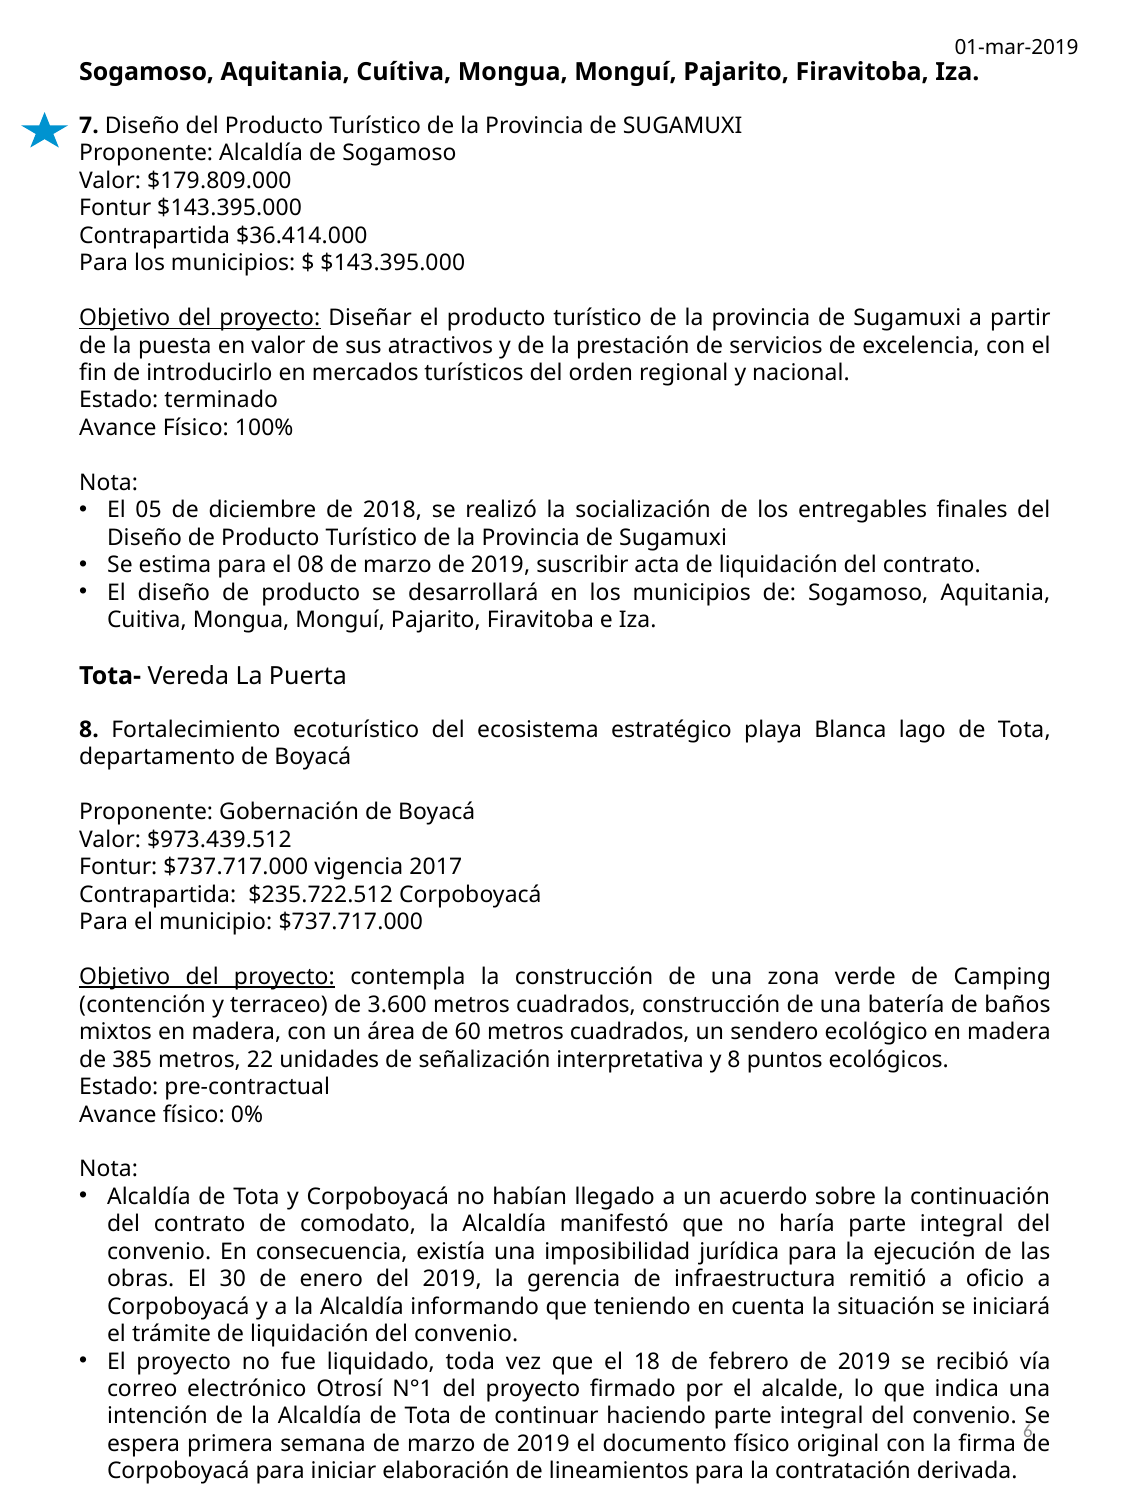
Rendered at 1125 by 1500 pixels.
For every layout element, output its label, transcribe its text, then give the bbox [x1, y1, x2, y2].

text_box Sogamoso, Aquitania, Cuítiva, Mongua, Monguí, Pajarito, Firavitoba, Iza. 7. Diseño del Producto Turístico de la Provincia de SUGAMUXI Proponente: Alcaldía de Sogamoso Valor: $179.809.000 Fontur $143.395.000 Contrapartida $36.414.000 Para los municipios: $ $143.395.000 Objetivo del proyecto: Diseñar el producto turístico de la provincia de Sugamuxi a partir de la puesta en valor de sus atractivos y de la prestación de servicios de excelencia, con el fin de introducirlo en mercados turísticos del orden regional y nacional. Estado: terminado Avance Físico: 100% Nota: El 05 de diciembre de 2018, se realizó la socialización de los entregables finales del Diseño de Producto Turístico de la Provincia de Sugamuxi Se estima para el 08 de marzo de 2019, suscribir acta de liquidación del contrato. El diseño de producto se desarrollará en los municipios de: Sogamoso, Aquitania, Cuitiva, Mongua, Monguí, Pajarito, Firavitoba e Iza. Tota- Vereda La Puerta 8. Fortalecimiento ecoturístico del ecosistema estratégico playa Blanca lago de Tota, departamento de Boyacá Proponente: Gobernación de Boyacá Valor: $973.439.512 Fontur: $737.717.000 vigencia 2017 Contrapartida: $235.722.512 Corpoboyacá Para el municipio: $737.717.000 Objetivo del proyecto: contempla la construcción de una zona verde de Camping (contención y terraceo) de 3.600 metros cuadrados, construcción de una batería de baños mixtos en madera, con un área de 60 metros cuadrados, un sendero ecológico en madera de 385 metros, 22 unidades de señalización interpretativa y 8 puntos ecológicos. Estado: pre-contractual Avance físico: 0% Nota: Alcaldía de Tota y Corpoboyacá no habían llegado a un acuerdo sobre la continuación del contrato de comodato, la Alcaldía manifestó que no haría parte integral del convenio. En consecuencia, existía una imposibilidad jurídica para la ejecución de las obras. El 30 de enero del 2019, la gerencia de infraestructura remitió a oficio a Corpoboyacá y a la Alcaldía informando que teniendo en cuenta la situación se iniciará el trámite de liquidación del convenio. El proyecto no fue liquidado, toda vez que el 18 de febrero de 2019 se recibió vía correo electrónico Otrosí N°1 del proyecto firmado por el alcalde, lo que indica una intención de la Alcaldía de Tota de continuar haciendo parte integral del convenio. Se espera primera semana de marzo de 2019 el documento físico original con la firma de Corpoboyacá para iniciar elaboración de lineamientos para la contratación derivada. [64, 48, 1067, 1491]
text_box [21, 112, 69, 148]
text_box 01-mar-2019 [939, 26, 1125, 66]
slide_number 6 [794, 1390, 1048, 1471]
